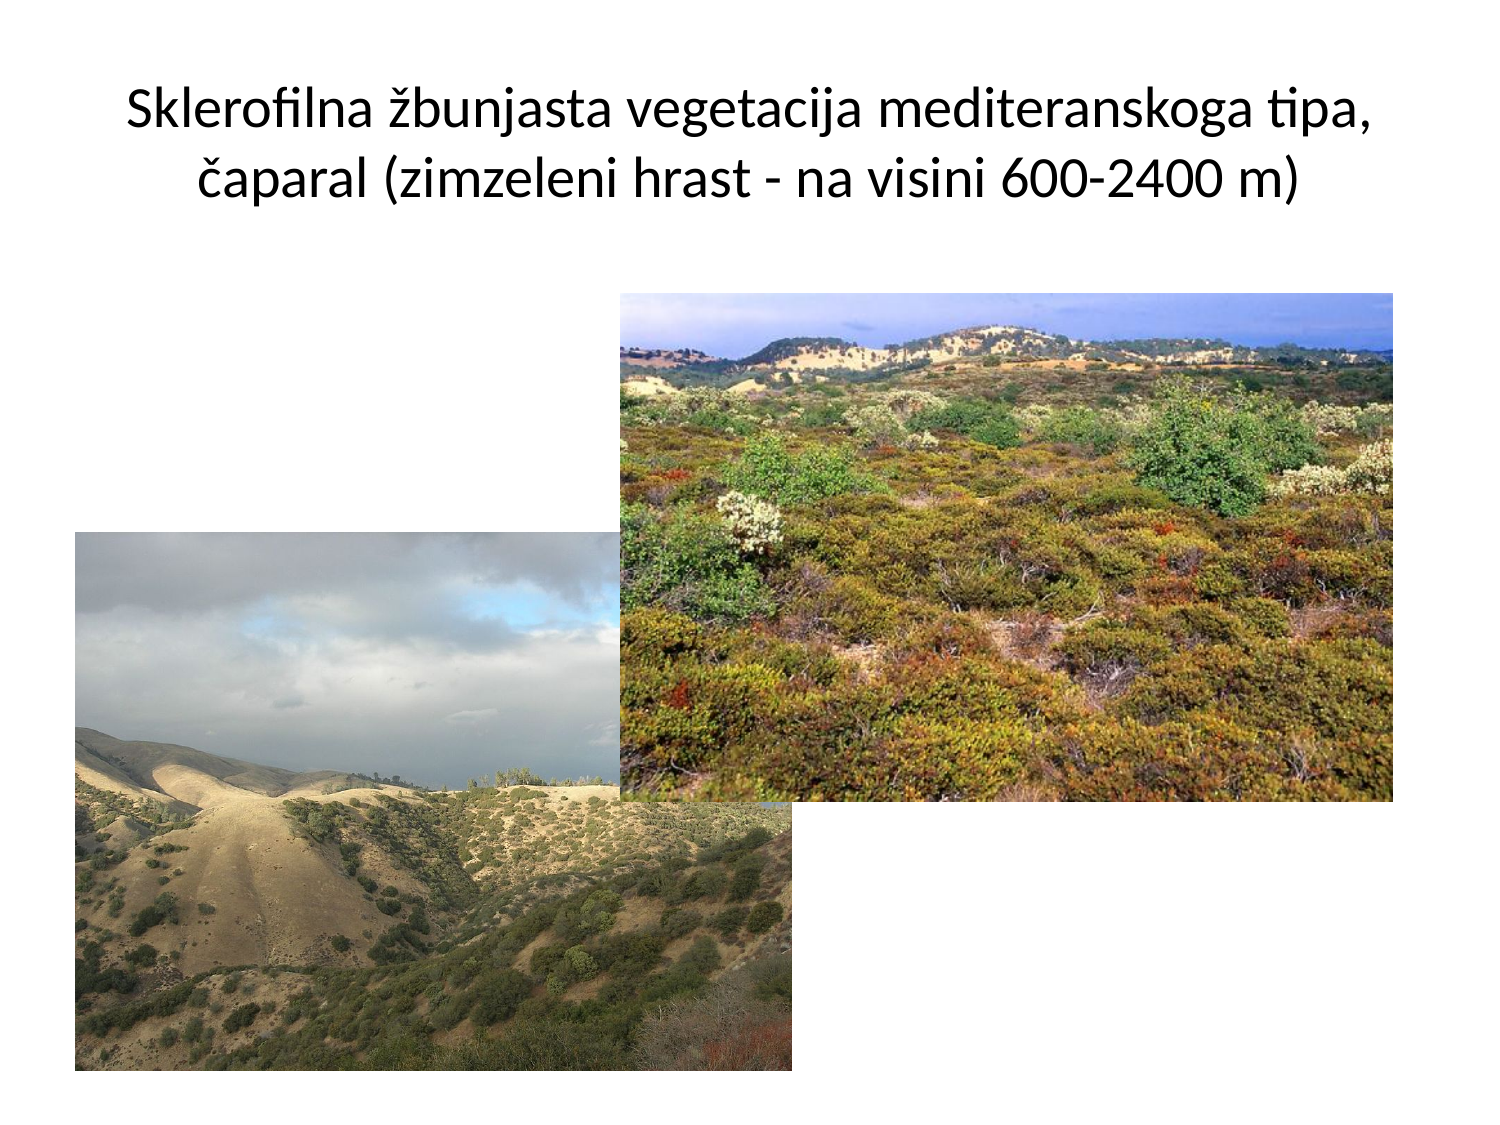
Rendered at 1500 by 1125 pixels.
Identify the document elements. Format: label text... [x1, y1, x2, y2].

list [74, 532, 792, 1071]
picture [619, 293, 1393, 802]
title Sklerofilna žbunjasta vegetacija mediteranskoga tipa, čaparal (zimzeleni hrast - na visini 600-2400 m) [75, 45, 1425, 233]
